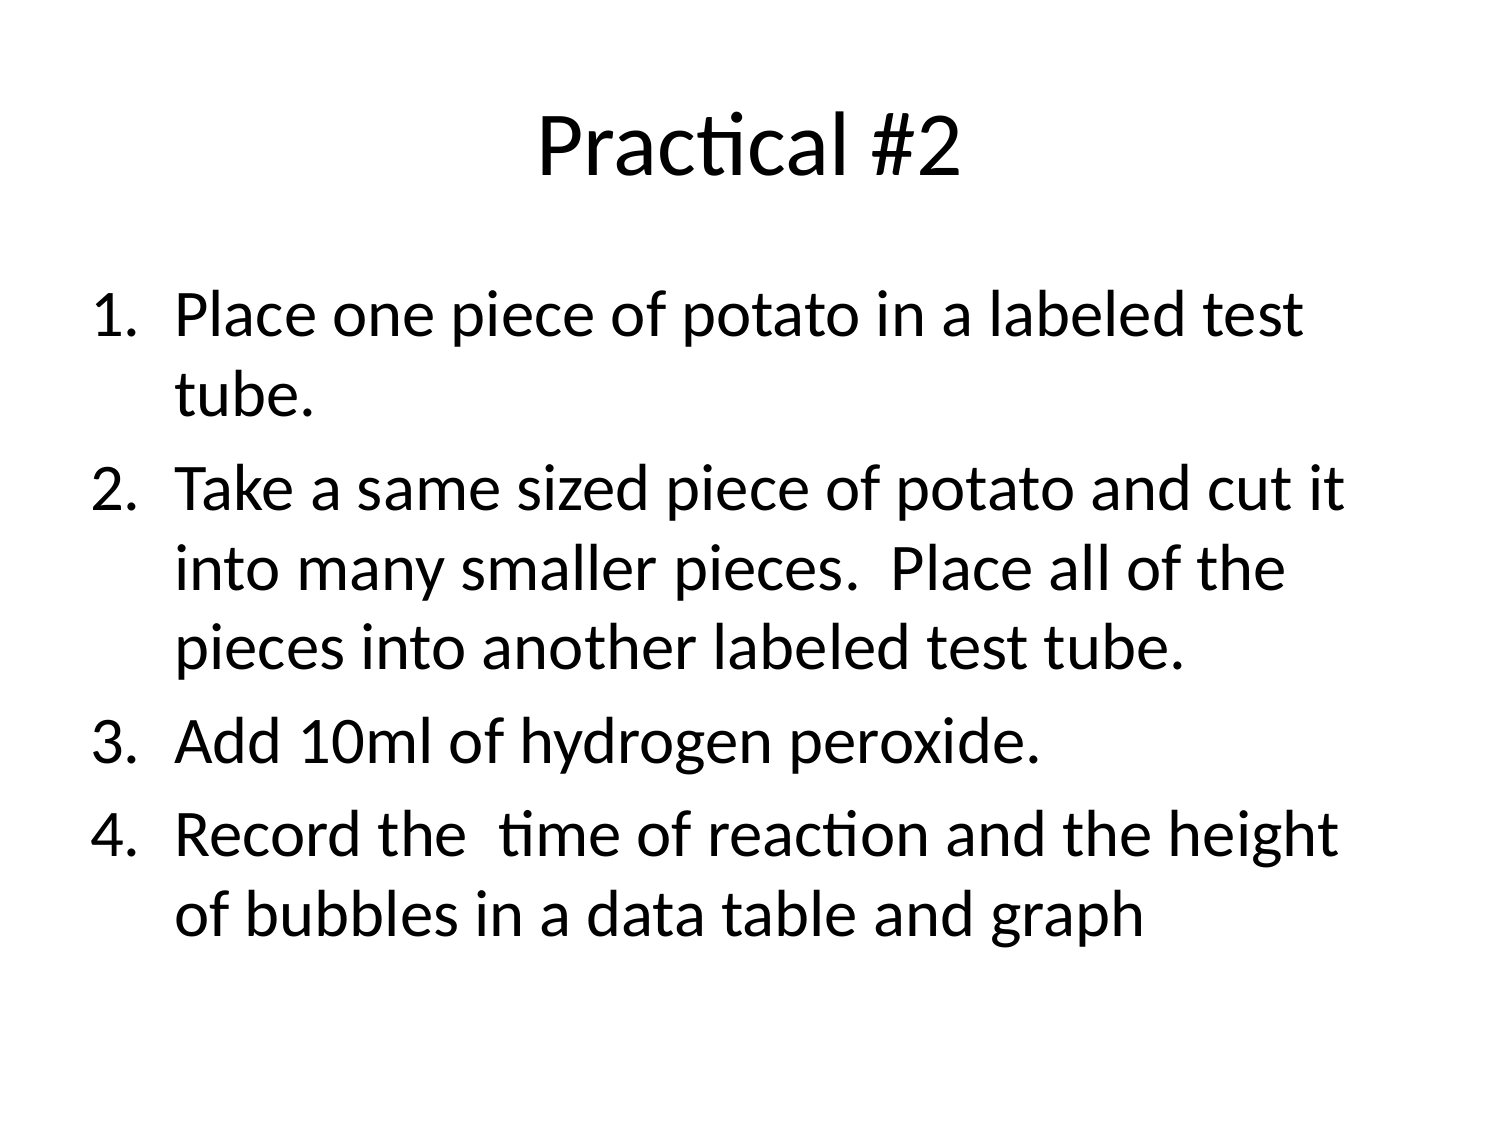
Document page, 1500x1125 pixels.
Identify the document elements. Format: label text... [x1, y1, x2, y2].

title Practical #2 [75, 45, 1425, 233]
list Place one piece of potato in a labeled test tube. Take a same sized piece of potato and cut it into many smaller pieces. Place all of the pieces into another labeled test tube. Add 10ml of hydrogen peroxide. Record the time of reaction and the height of bubbles in a data table and graph [75, 262, 1425, 1005]
